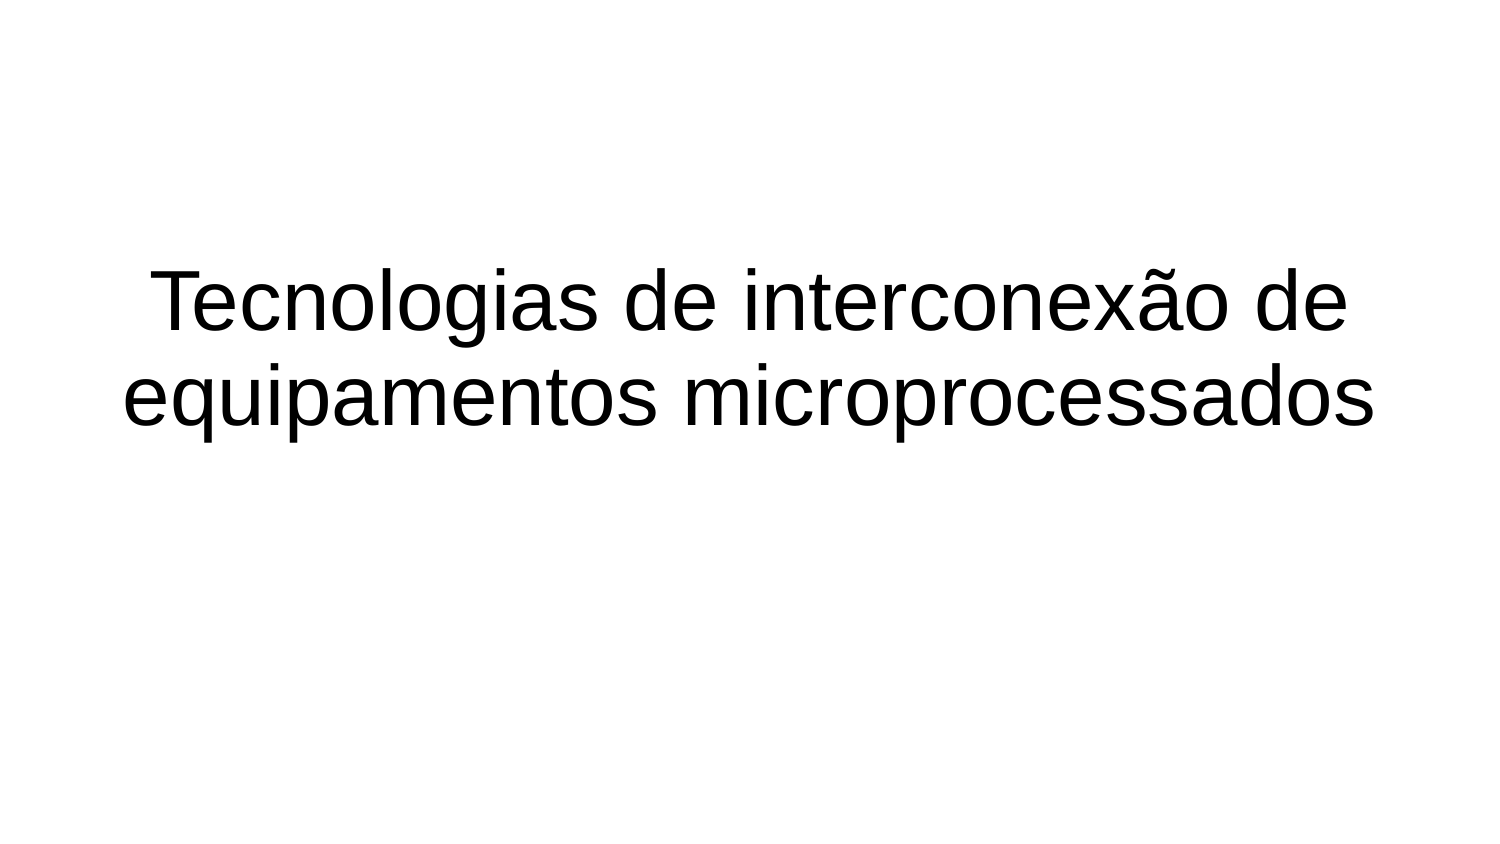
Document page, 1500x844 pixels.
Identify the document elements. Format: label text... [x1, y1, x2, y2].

title Tecnologias de interconexão de equipamentos microprocessados [51, 122, 1449, 459]
